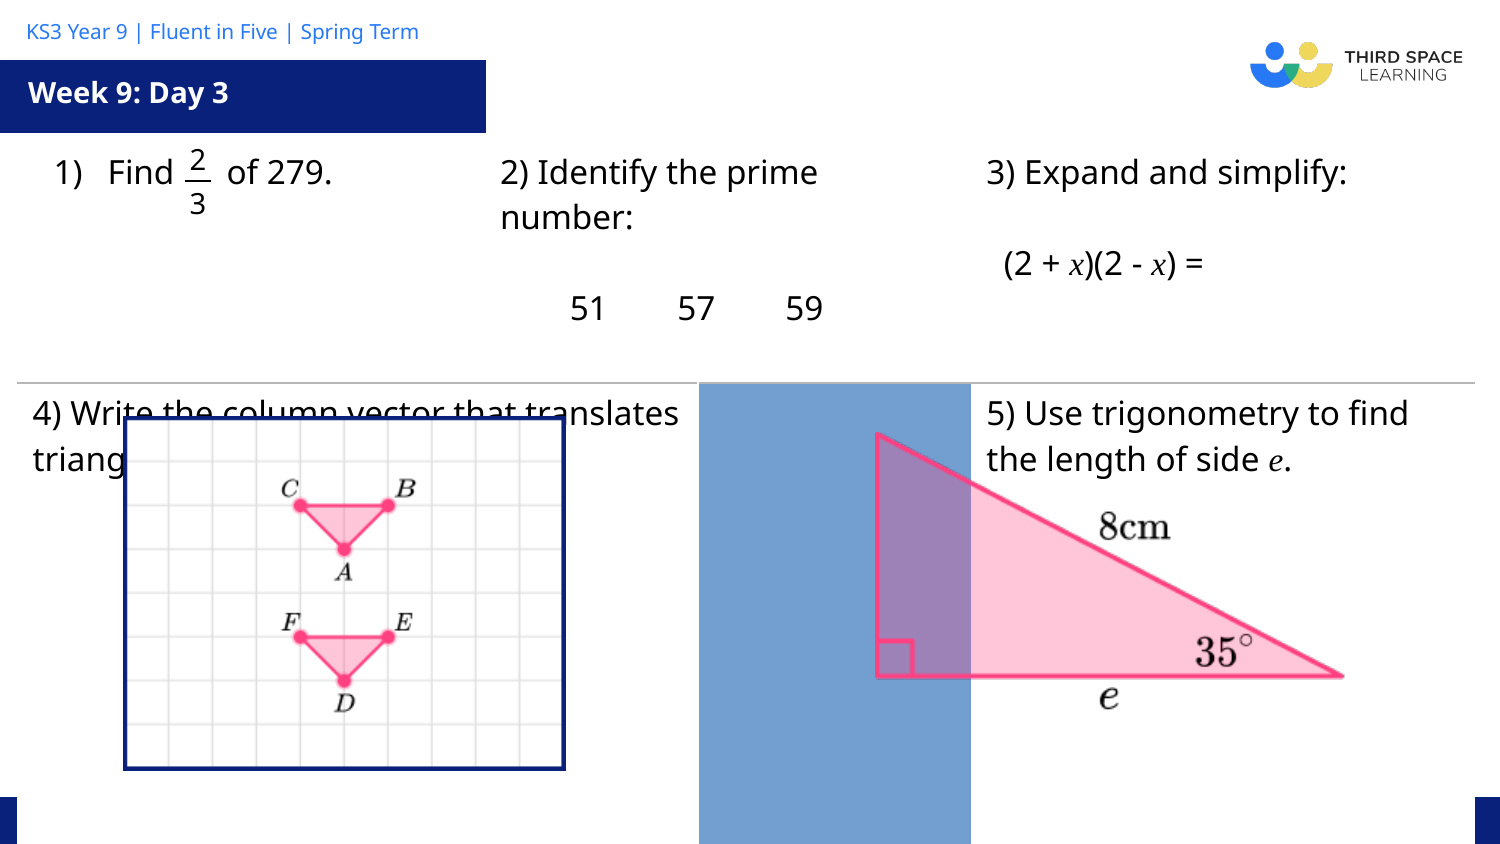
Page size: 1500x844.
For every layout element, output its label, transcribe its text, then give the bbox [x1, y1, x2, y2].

picture [1250, 33, 1465, 99]
table_header 2) Identify the prime number: 51 57 59 [486, 142, 971, 382]
table_cell 5) Use trigonometry to find the length of side e. [972, 384, 1474, 844]
text_box Week 9: Day 3 [13, 59, 383, 125]
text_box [184, 141, 212, 221]
picture [123, 416, 566, 771]
table_header Find of 279. [19, 142, 484, 382]
picture [874, 432, 1346, 711]
table_header 3) Expand and simplify: (2 + x)(2 - x) = [972, 142, 1474, 382]
table_cell 4) Write the column vector that translates triangle ABC to triangle DEF. [19, 384, 697, 844]
